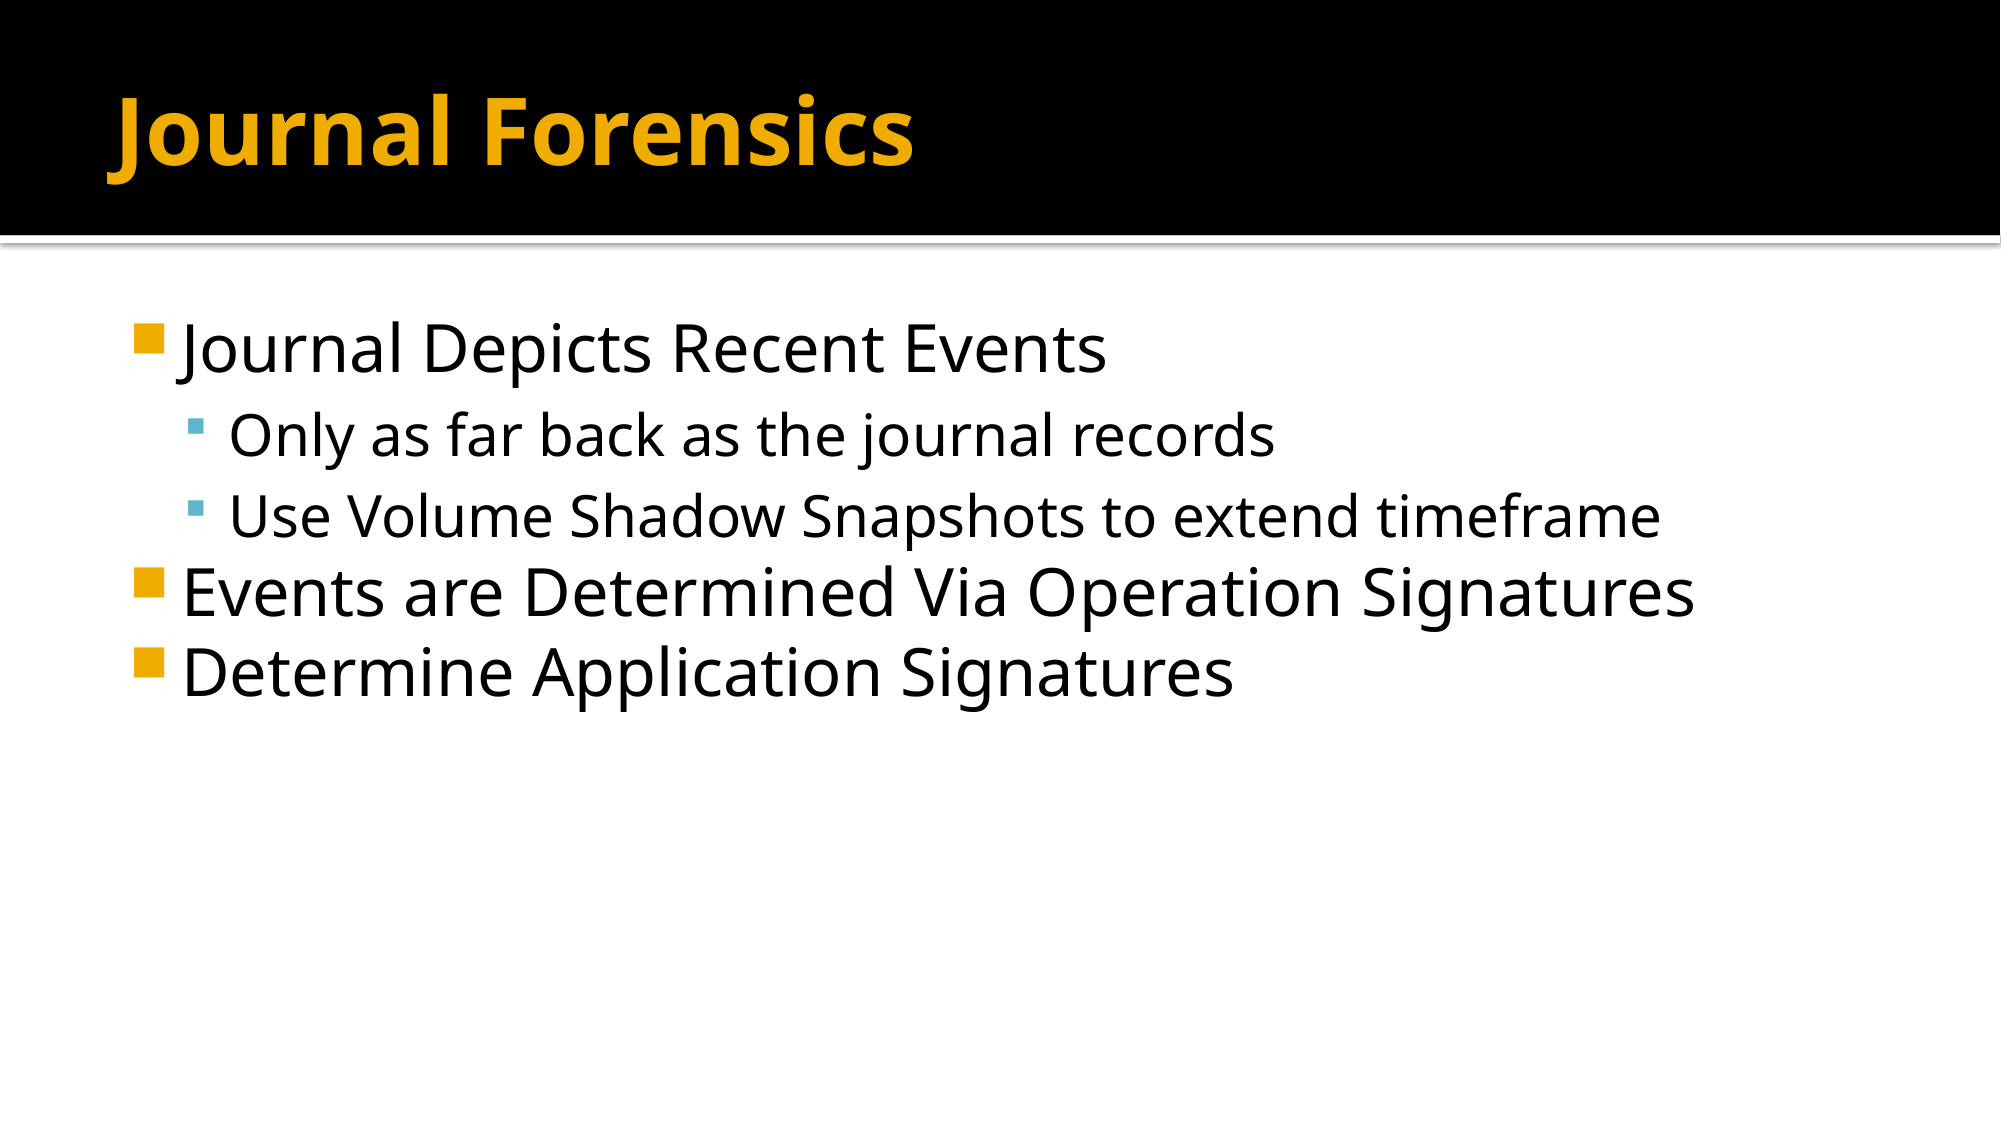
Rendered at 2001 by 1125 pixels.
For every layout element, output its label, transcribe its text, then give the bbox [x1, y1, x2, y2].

list Journal Depicts Recent Events Only as far back as the journal records Use Volume Shadow Snapshots to extend timeframe Events are Determined Via Operation Signatures Determine Application Signatures [99, 291, 1900, 1050]
title Journal Forensics [99, 25, 1900, 231]
